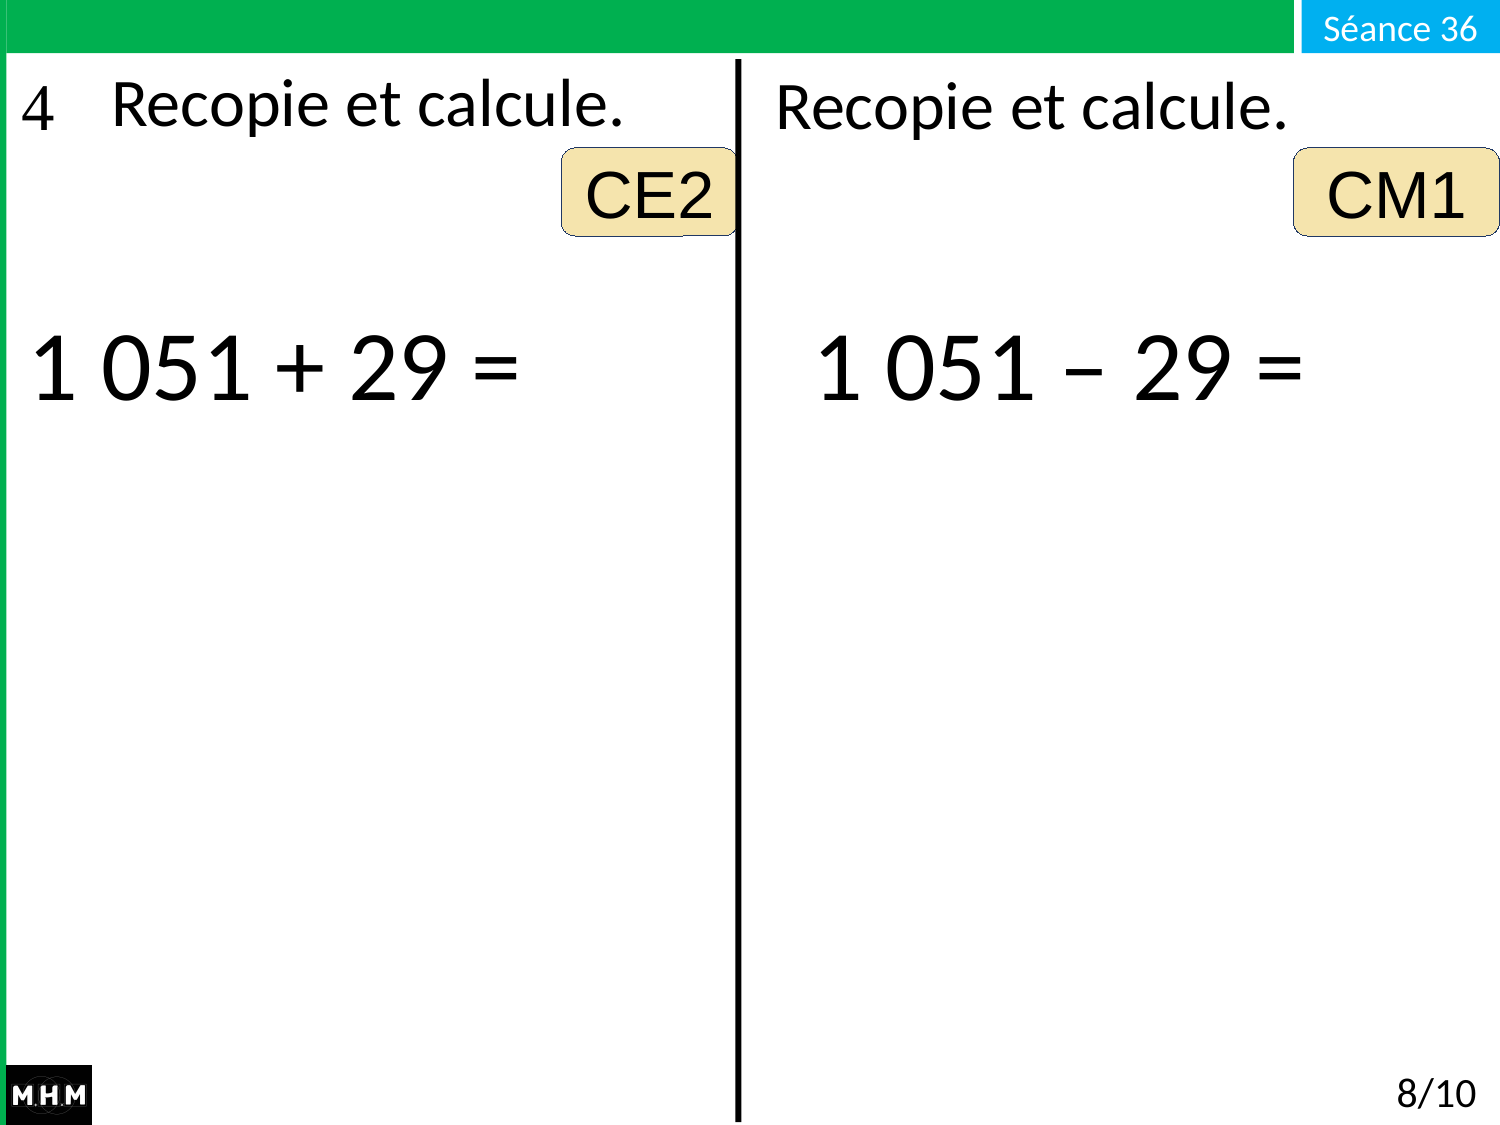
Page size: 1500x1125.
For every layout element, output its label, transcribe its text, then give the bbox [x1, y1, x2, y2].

list 8/10 [1373, 1064, 1500, 1125]
text_box Recopie et calcule. [760, 62, 1360, 152]
title Recopie et calcule. [96, 60, 738, 149]
text_box 1 051 + 29 = [13, 292, 587, 428]
text_box CM1 [1293, 147, 1500, 237]
text_box 1 051 – 29 = [797, 292, 1377, 428]
title Recopie et calcule. [739, 60, 1391, 149]
picture [6, 1065, 92, 1125]
text_box CE2 [561, 147, 738, 237]
